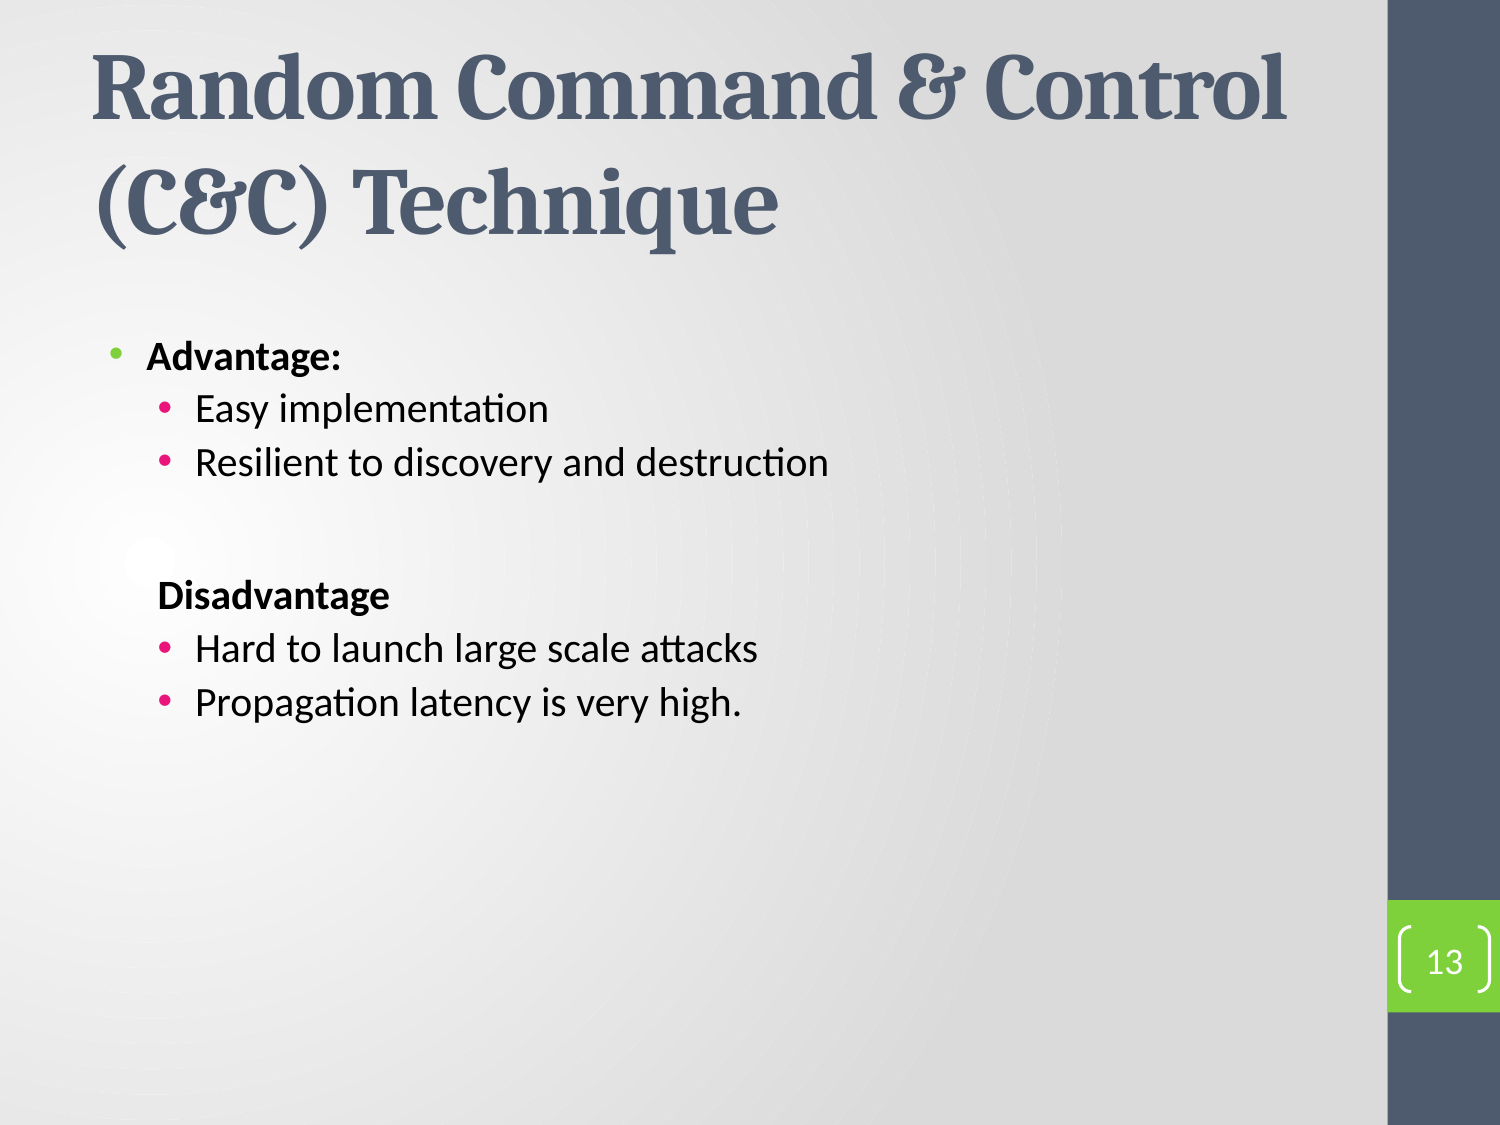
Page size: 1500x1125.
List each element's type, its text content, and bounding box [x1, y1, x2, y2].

list Advantage: Easy implementation Resilient to discovery and destruction Disadvantage Hard to launch large scale attacks Propagation latency is very high. [75, 262, 1325, 1050]
title Random Command & Control (C&C) Technique [75, 45, 1325, 233]
slide_number 13 [1397, 925, 1492, 994]
